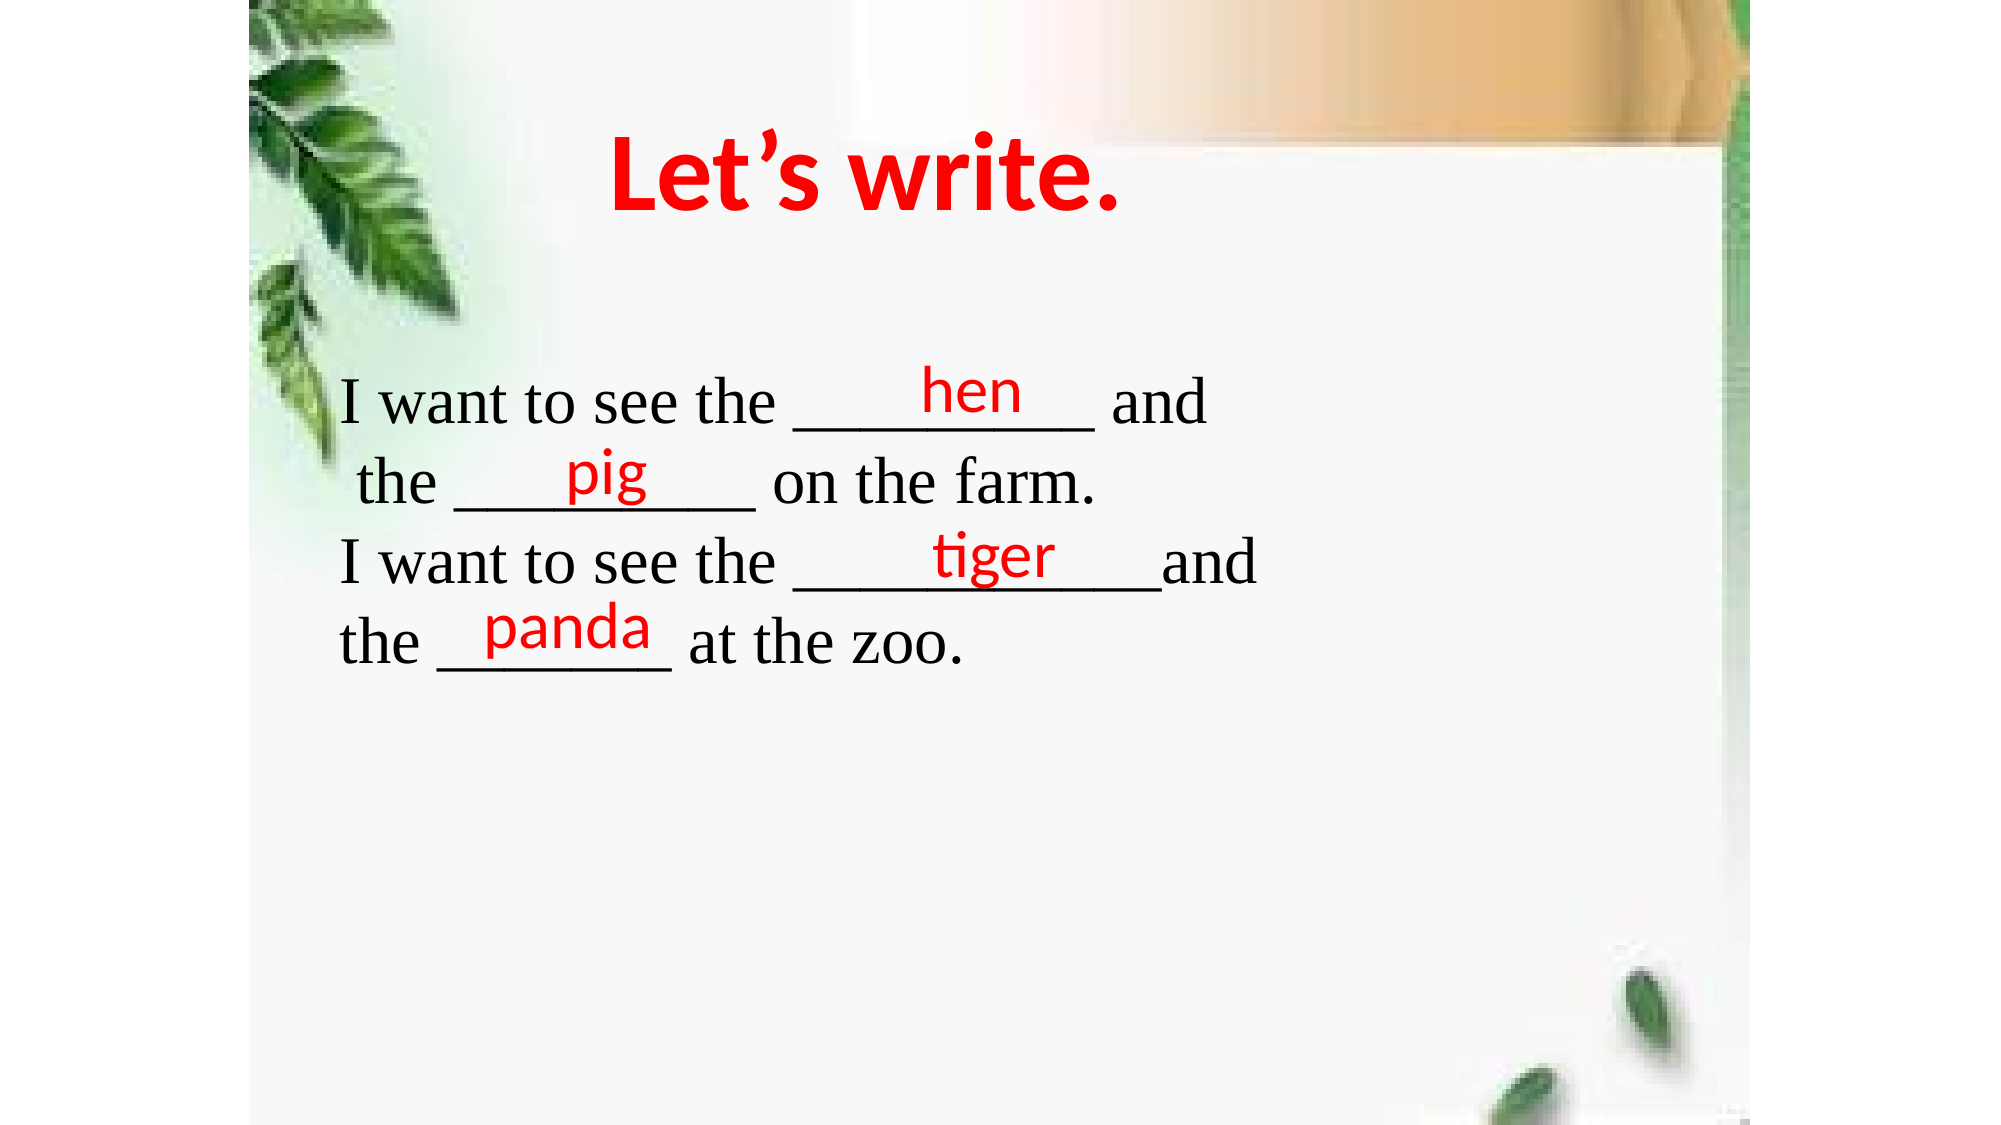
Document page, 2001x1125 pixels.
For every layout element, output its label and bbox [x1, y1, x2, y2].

picture [249, 0, 1750, 1125]
